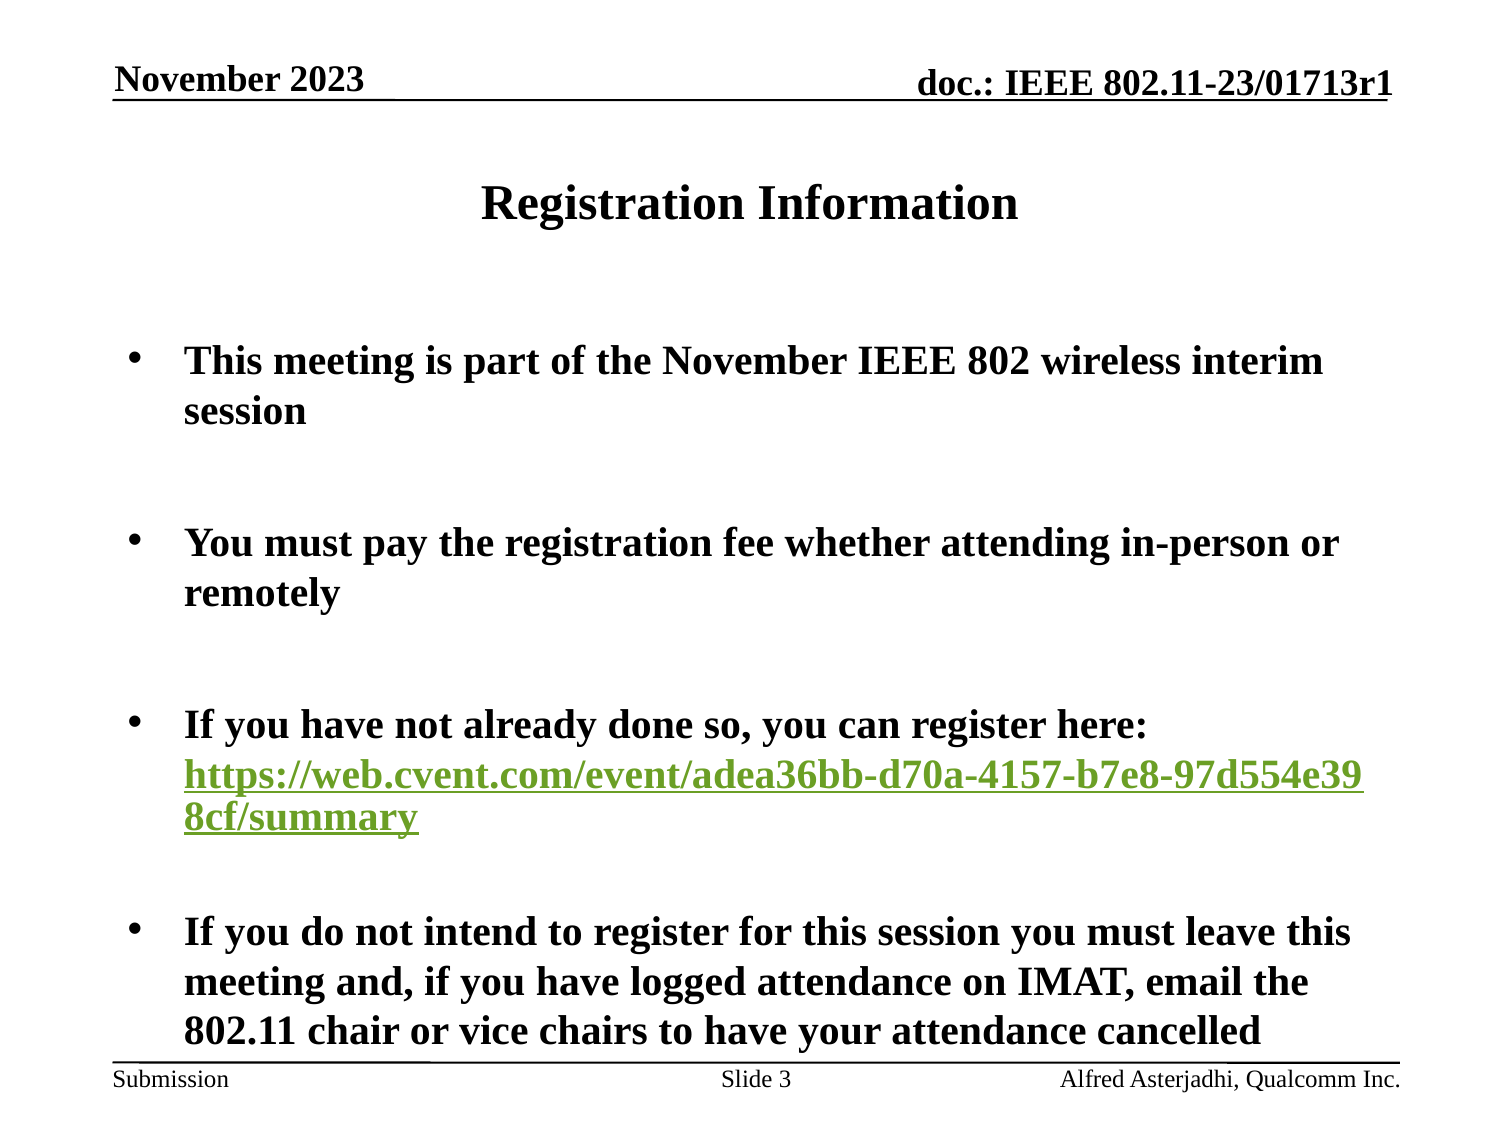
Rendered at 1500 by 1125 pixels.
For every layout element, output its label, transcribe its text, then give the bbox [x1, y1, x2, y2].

slide_number Slide 3 [712, 1061, 800, 1123]
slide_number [114, 54, 423, 100]
title Registration Information [112, 112, 1388, 288]
list This meeting is part of the November IEEE 802 wireless interim session You must pay the registration fee whether attending in-person or remotely If you have not already done so, you can register here: https://web.cvent.com/event/adea36bb-d70a-4157-b7e8-97d554e398cf/summary If you do not intend to register for this session you must leave this meeting and, if you have logged attendance on IMAT, email the 802.11 chair or vice chairs to have your attendance cancelled [112, 324, 1388, 1063]
footer Alfred Asterjadhi, Qualcomm Inc. [878, 1061, 1402, 1093]
